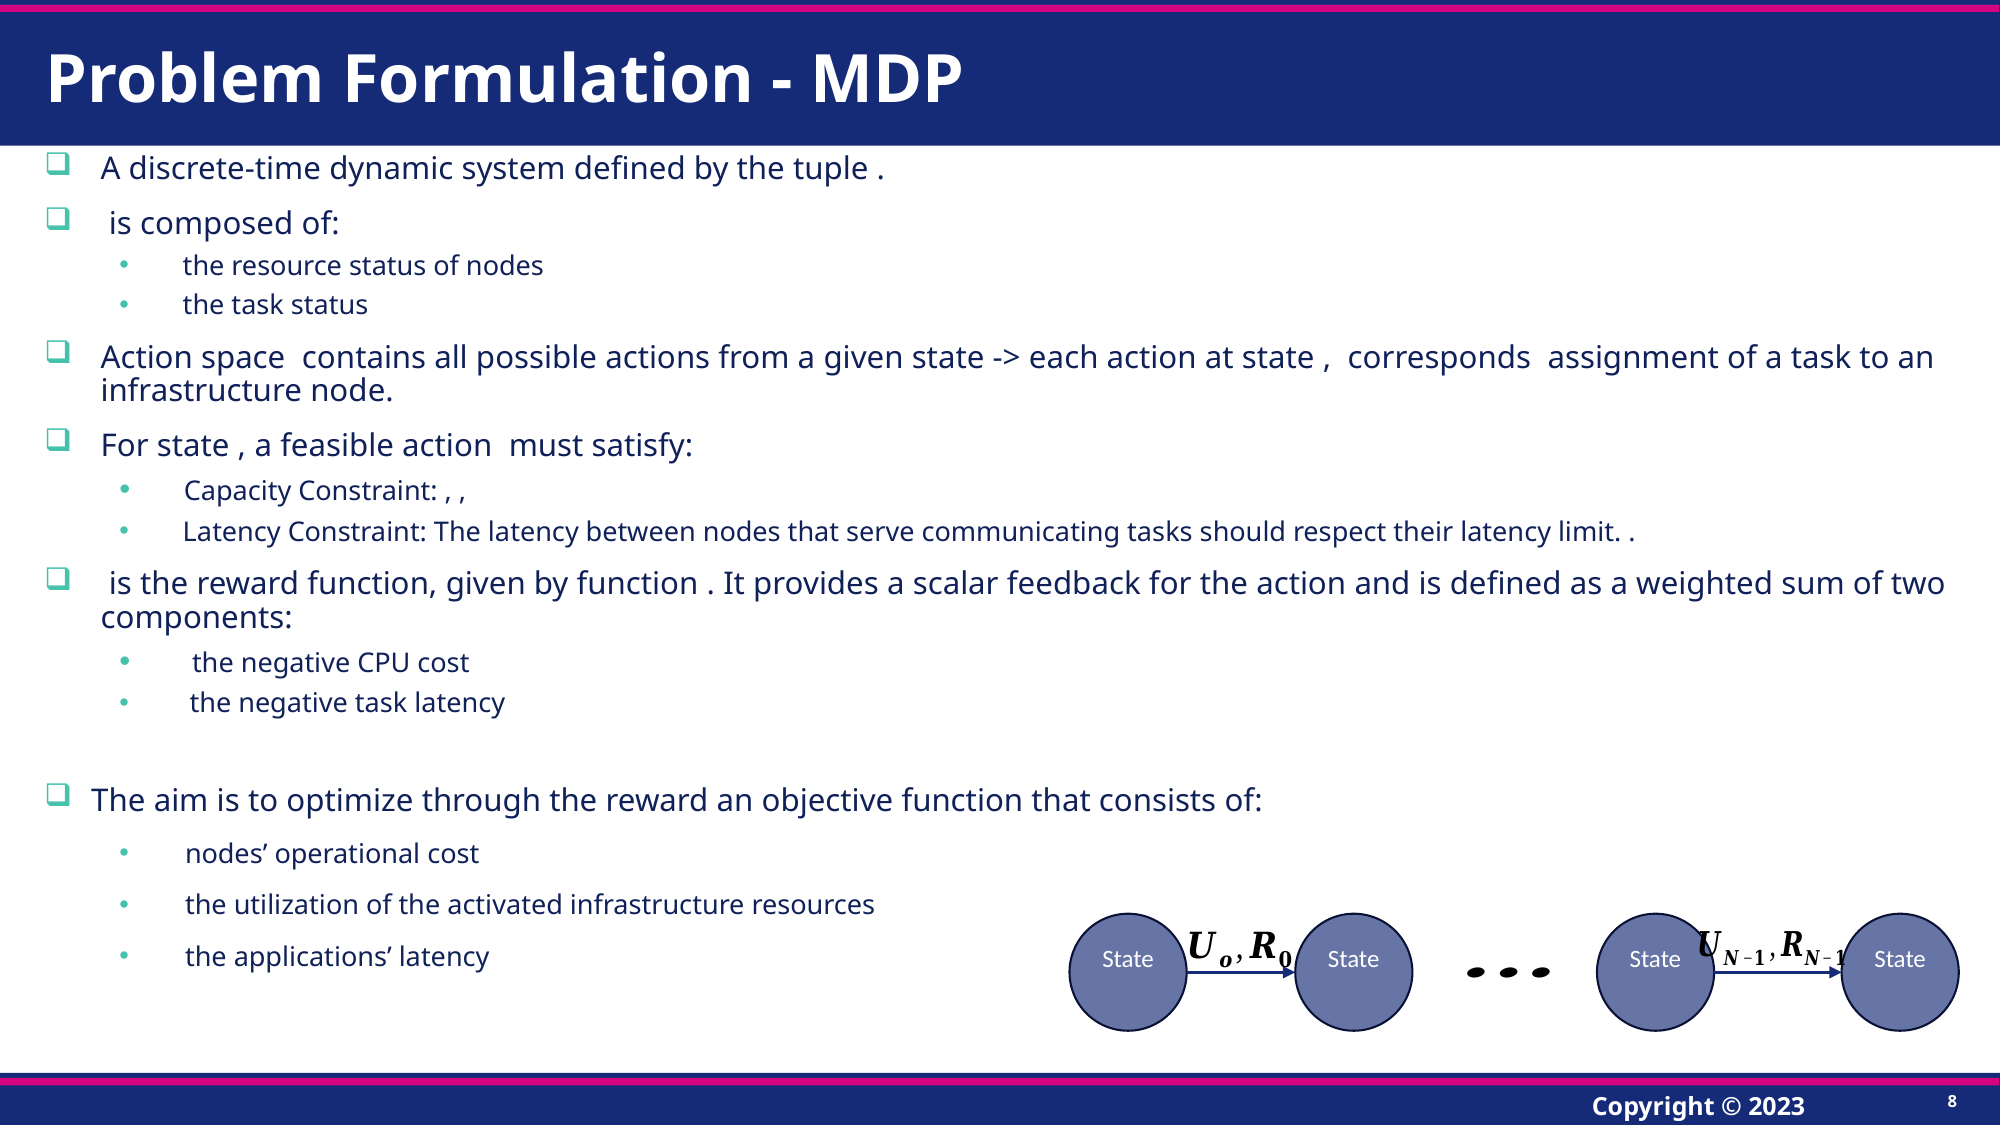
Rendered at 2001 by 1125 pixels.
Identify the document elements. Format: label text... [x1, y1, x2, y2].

title Problem Formulation - MDP [30, 31, 1970, 131]
slide_number 8 [1922, 1091, 1983, 1113]
